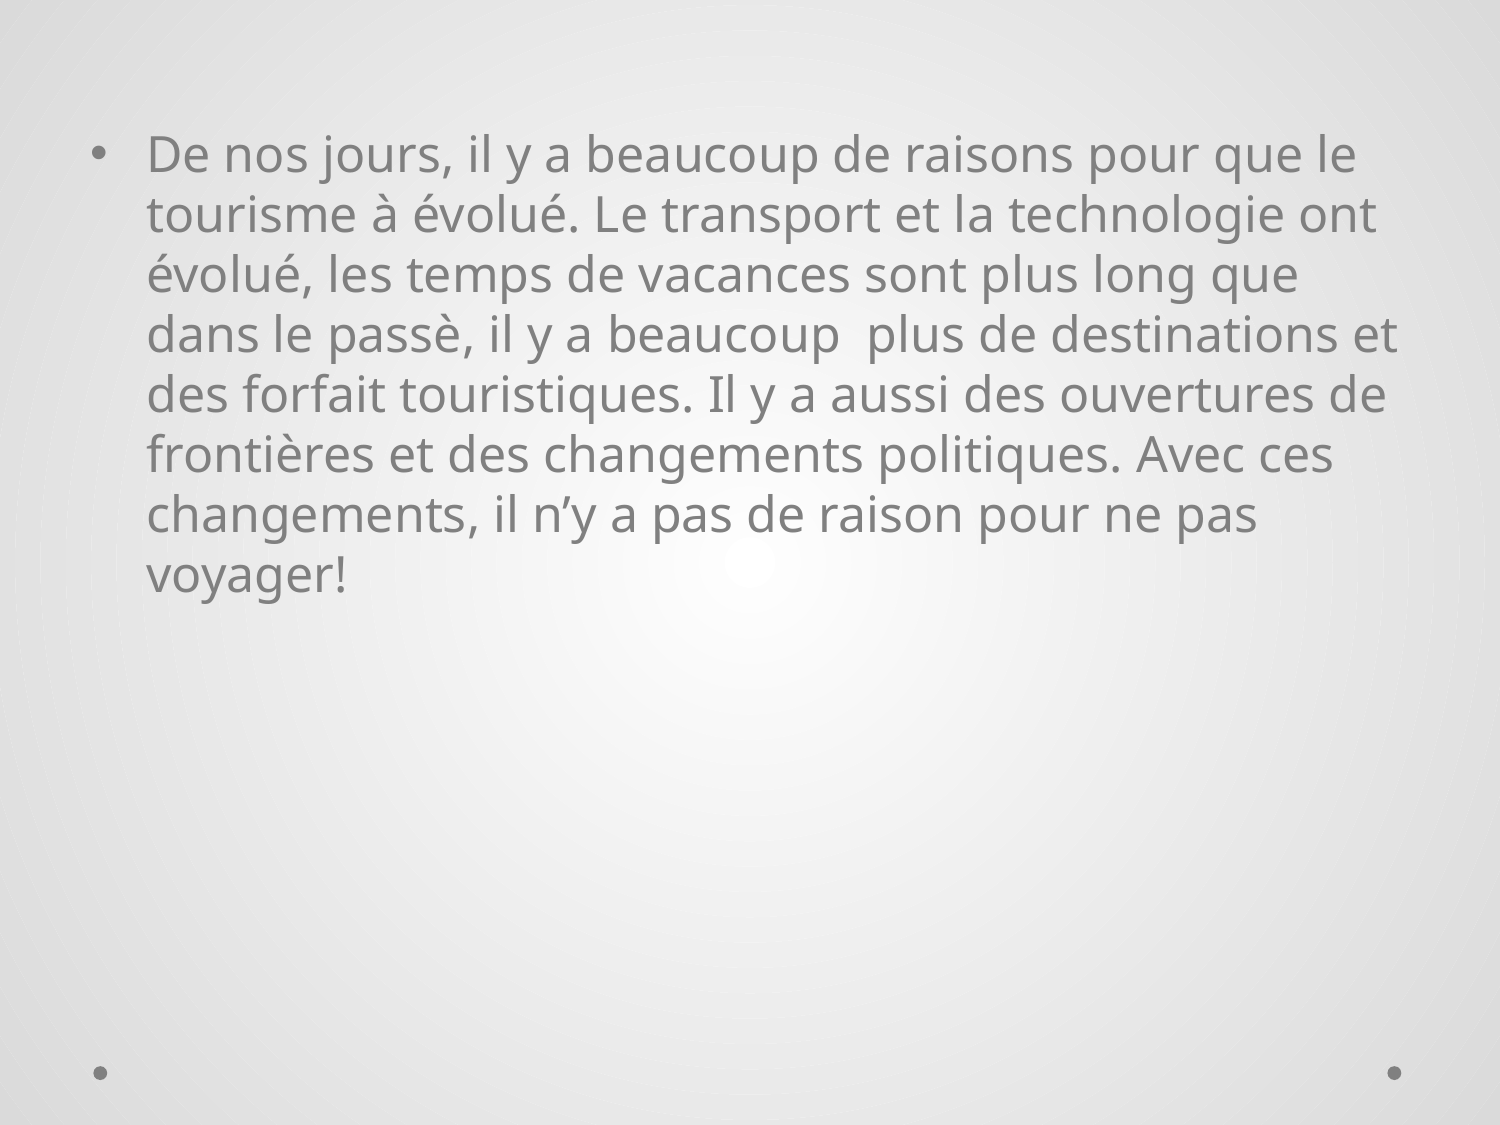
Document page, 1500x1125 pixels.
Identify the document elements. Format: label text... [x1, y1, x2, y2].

list De nos jours, il y a beaucoup de raisons pour que le tourisme à évolué. Le transport et la technologie ont évolué, les temps de vacances sont plus long que dans le passè, il y a beaucoup plus de destinations et des forfait touristiques. Il y a aussi des ouvertures de frontières et des changements politiques. Avec ces changements, il n’y a pas de raison pour ne pas voyager! [75, 115, 1425, 858]
